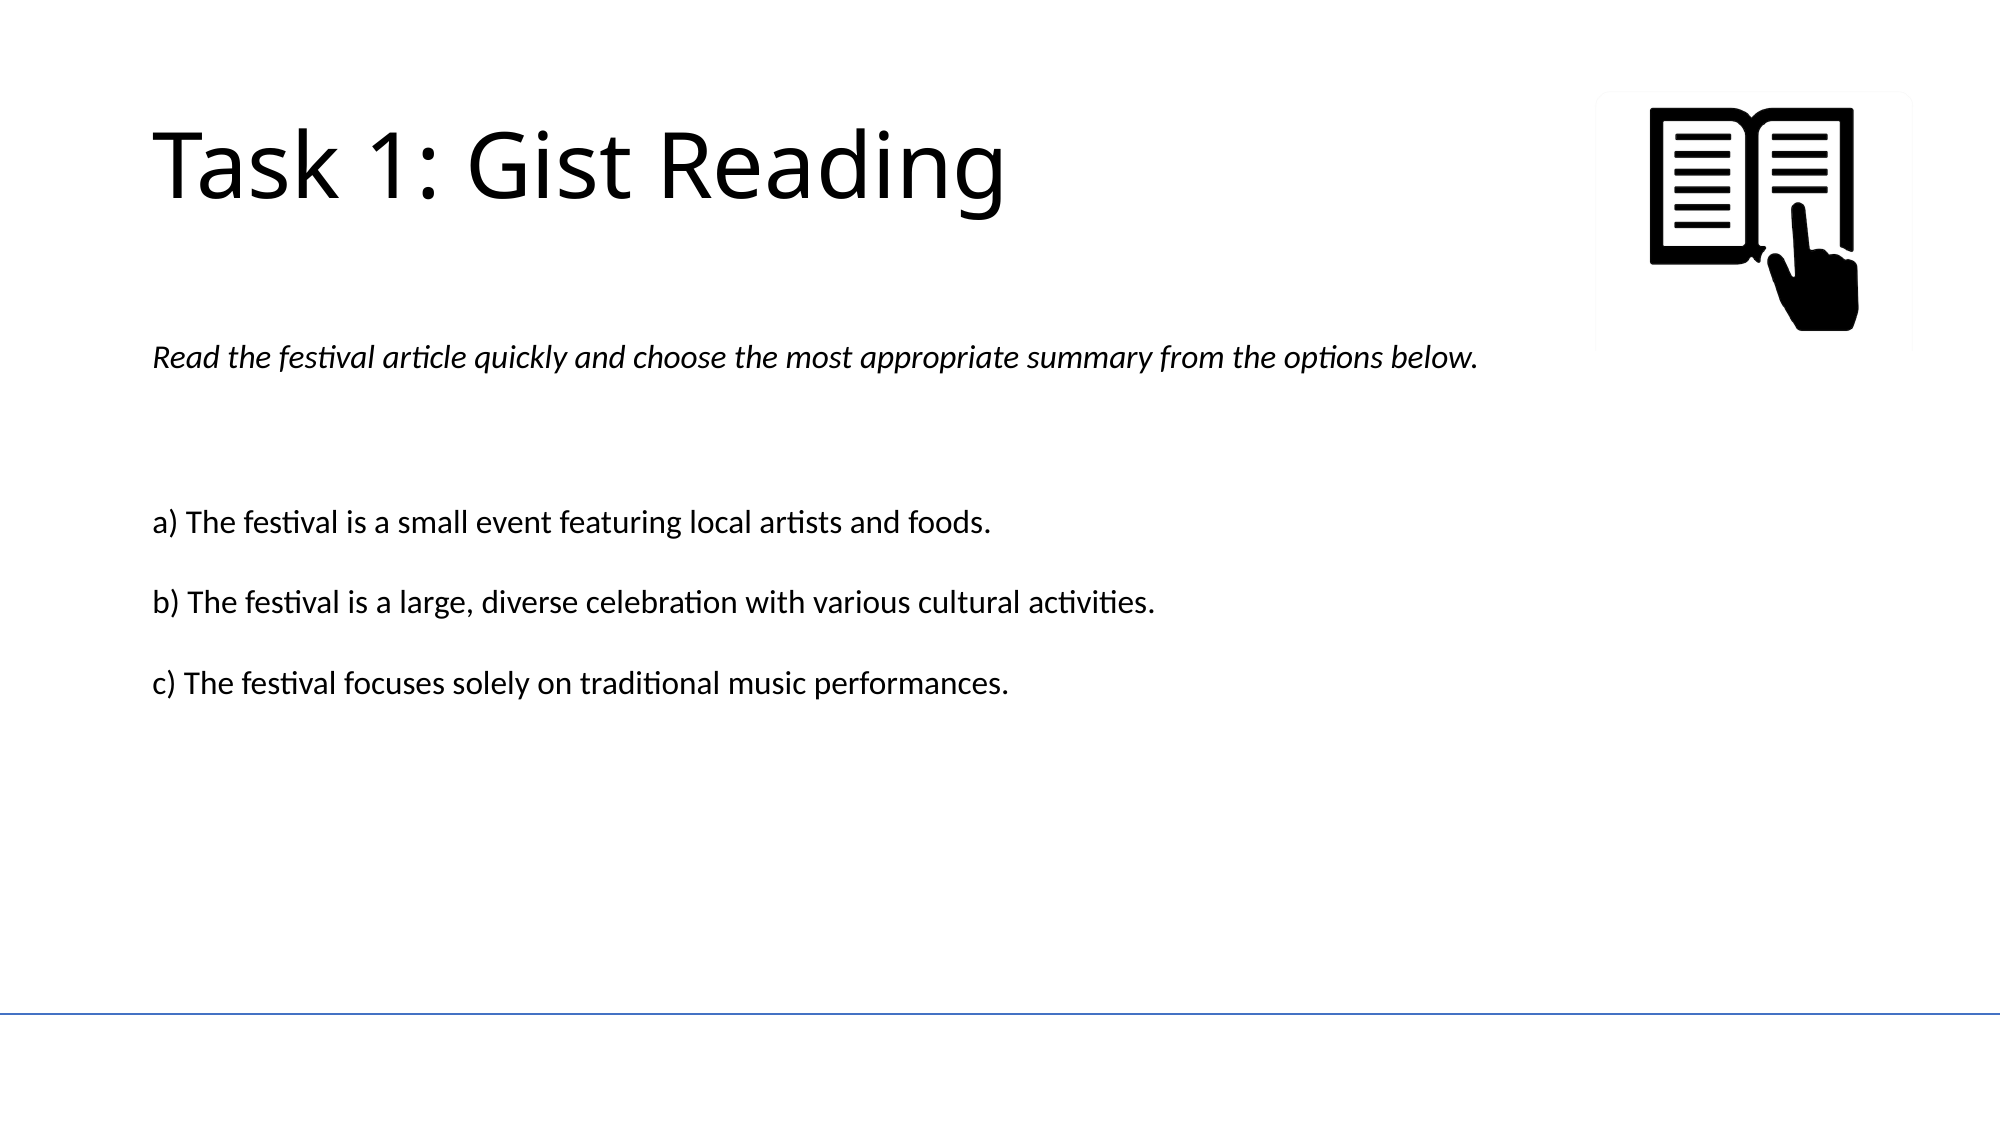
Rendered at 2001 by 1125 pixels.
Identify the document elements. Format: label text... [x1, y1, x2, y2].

title Task 1: Gist Reading [137, 59, 1863, 278]
list a) The festival is a small event featuring local artists and foods. b) The festival is a large, diverse celebration with various cultural activities. c) The festival focuses solely on traditional music performances. [137, 472, 1863, 995]
picture [1589, 85, 1919, 351]
list Read the festival article quickly and choose the most appropriate summary from the options below. [137, 307, 1863, 449]
